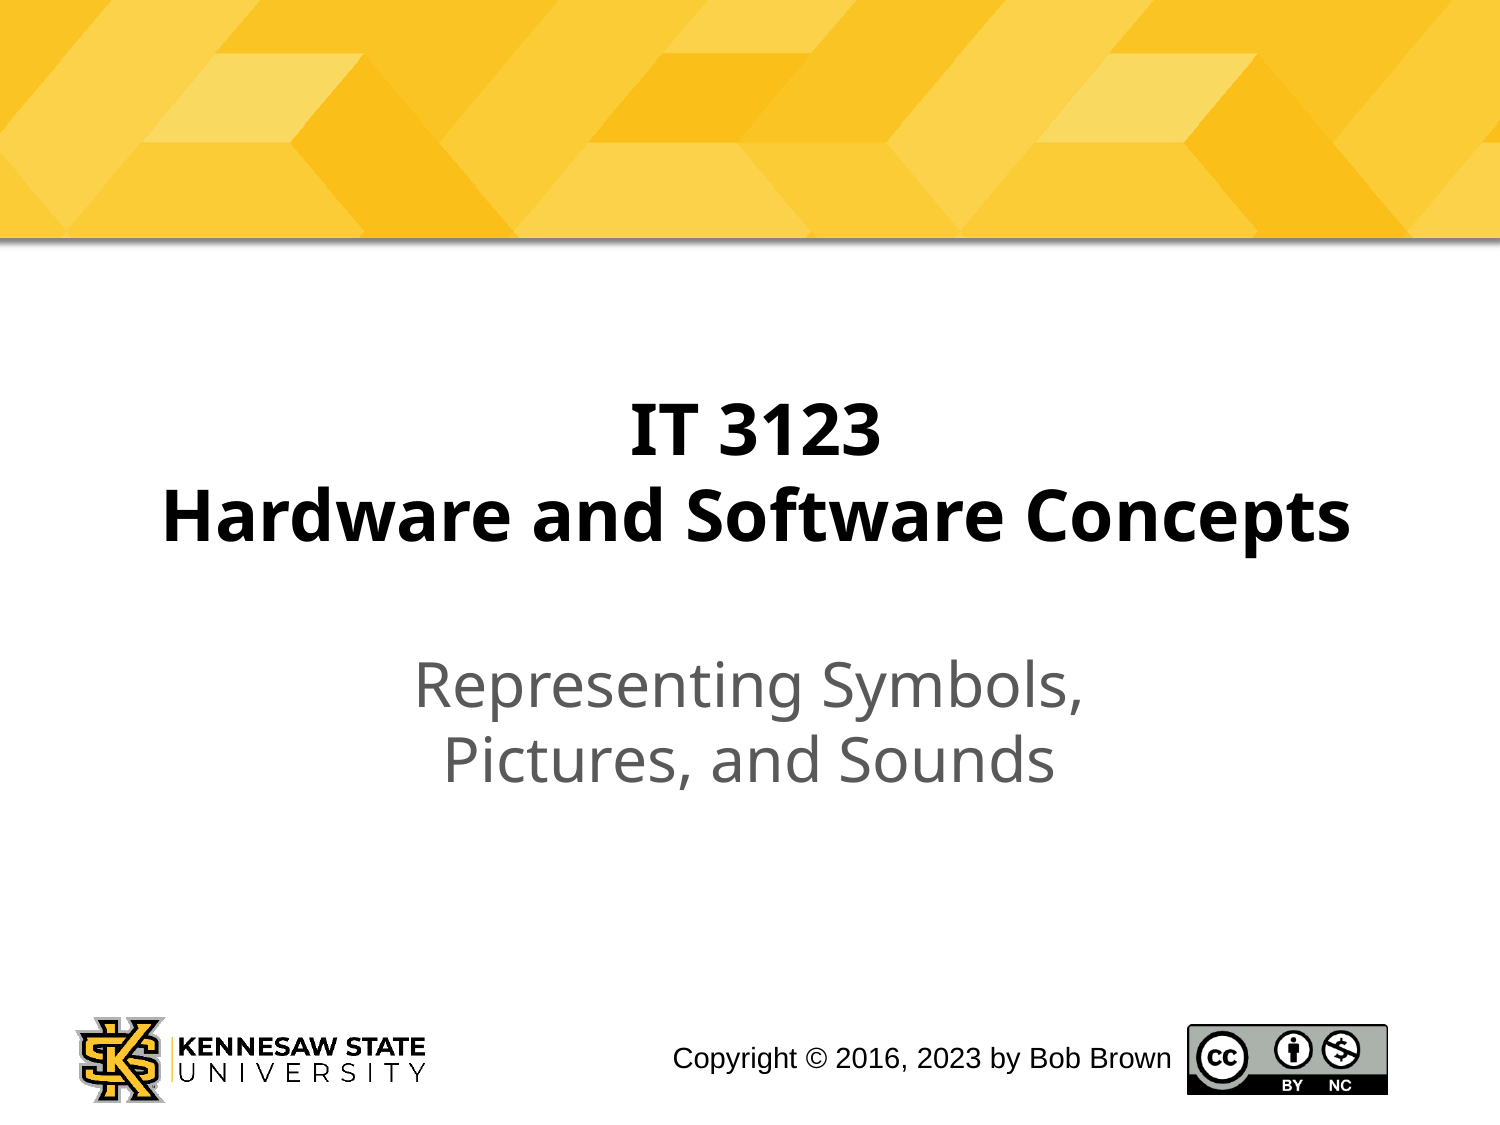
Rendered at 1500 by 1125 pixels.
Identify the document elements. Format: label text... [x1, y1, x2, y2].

title IT 3123 Hardware and Software Concepts [87, 349, 1425, 591]
subtitle Representing Symbols, Pictures, and Sounds [225, 637, 1275, 925]
picture [0, 0, 1500, 251]
picture [75, 1017, 425, 1103]
picture [1187, 1024, 1388, 1095]
